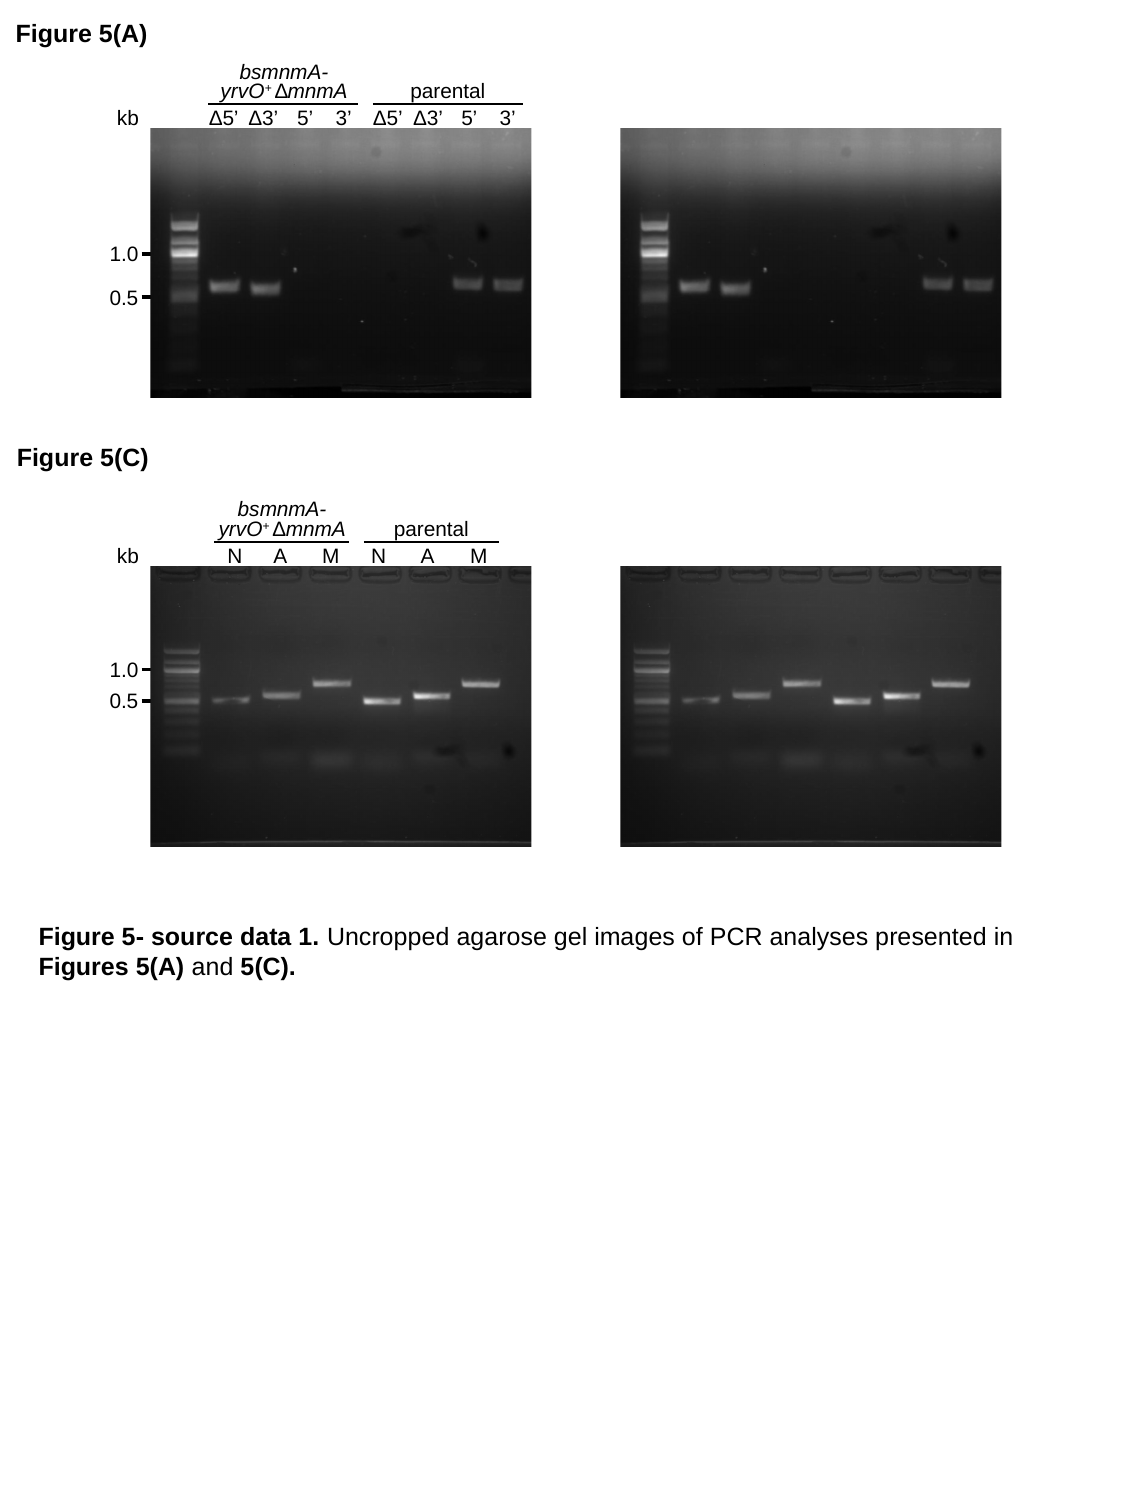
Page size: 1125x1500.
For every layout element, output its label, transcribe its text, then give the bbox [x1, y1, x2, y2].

text_box Figure 5(C) [2, 434, 248, 479]
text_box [94, 488, 532, 847]
text_box Figure 5(A) [0, 9, 296, 55]
picture [620, 128, 1002, 399]
picture [620, 566, 1002, 847]
text_box Figure 5- source data 1. Uncropped agarose gel images of PCR analyses presented in Figures 5(A) and 5(C). [23, 913, 1096, 989]
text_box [94, 50, 532, 398]
